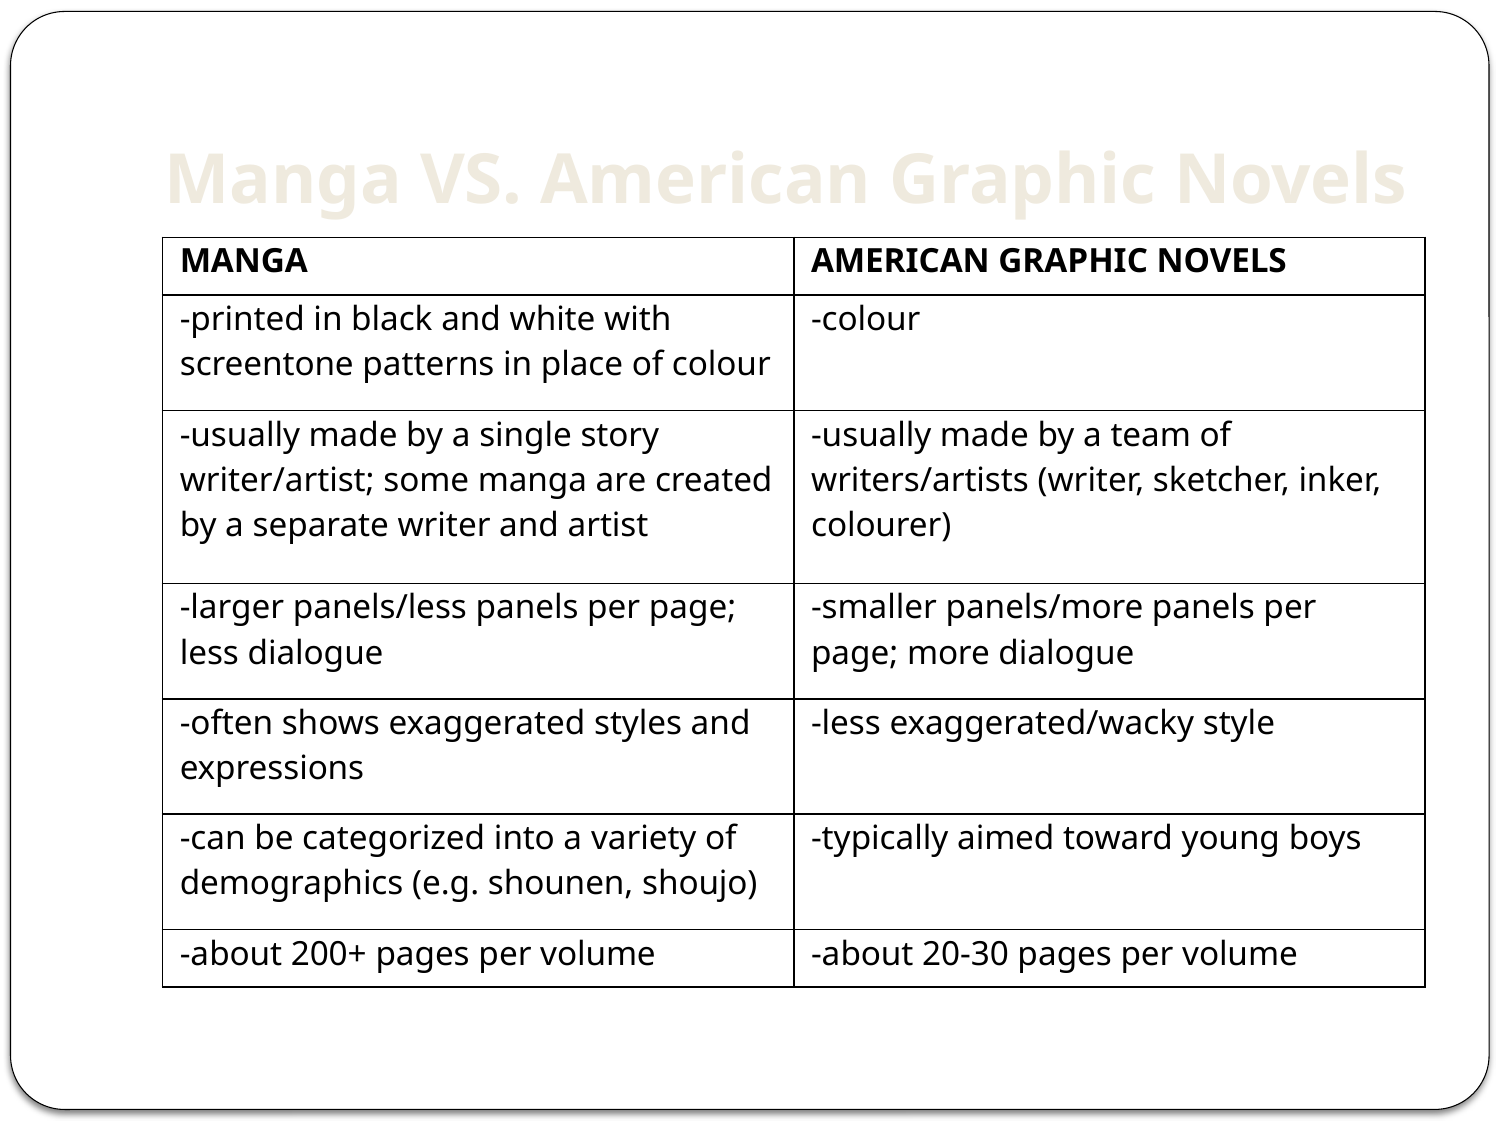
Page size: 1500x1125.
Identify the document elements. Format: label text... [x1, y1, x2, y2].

table_cell -smaller panels/more panels per page; more dialogue [795, 584, 1424, 698]
table_header AMERICAN GRAPHIC NOVELS [795, 238, 1424, 294]
table_cell -typically aimed toward young boys [795, 815, 1424, 929]
table_cell -usually made by a single story writer/artist; some manga are created by a separate writer and artist [163, 411, 793, 583]
table_cell -can be categorized into a variety of demographics (e.g. shounen, shoujo) [163, 815, 793, 929]
table_cell -less exaggerated/wacky style [795, 700, 1424, 813]
table_cell -printed in black and white with screentone patterns in place of colour [163, 296, 793, 410]
table_cell -about 20-30 pages per volume [795, 930, 1424, 986]
table_cell -often shows exaggerated styles and expressions [163, 700, 793, 813]
table_header MANGA [163, 238, 793, 294]
table_cell -about 200+ pages per volume [163, 930, 793, 986]
title Manga VS. American Graphic Novels [150, 45, 1425, 233]
table_cell -larger panels/less panels per page; less dialogue [163, 584, 793, 698]
table_cell -colour [795, 296, 1424, 410]
table_cell -usually made by a team of writers/artists (writer, sketcher, inker, colourer) [795, 411, 1424, 583]
